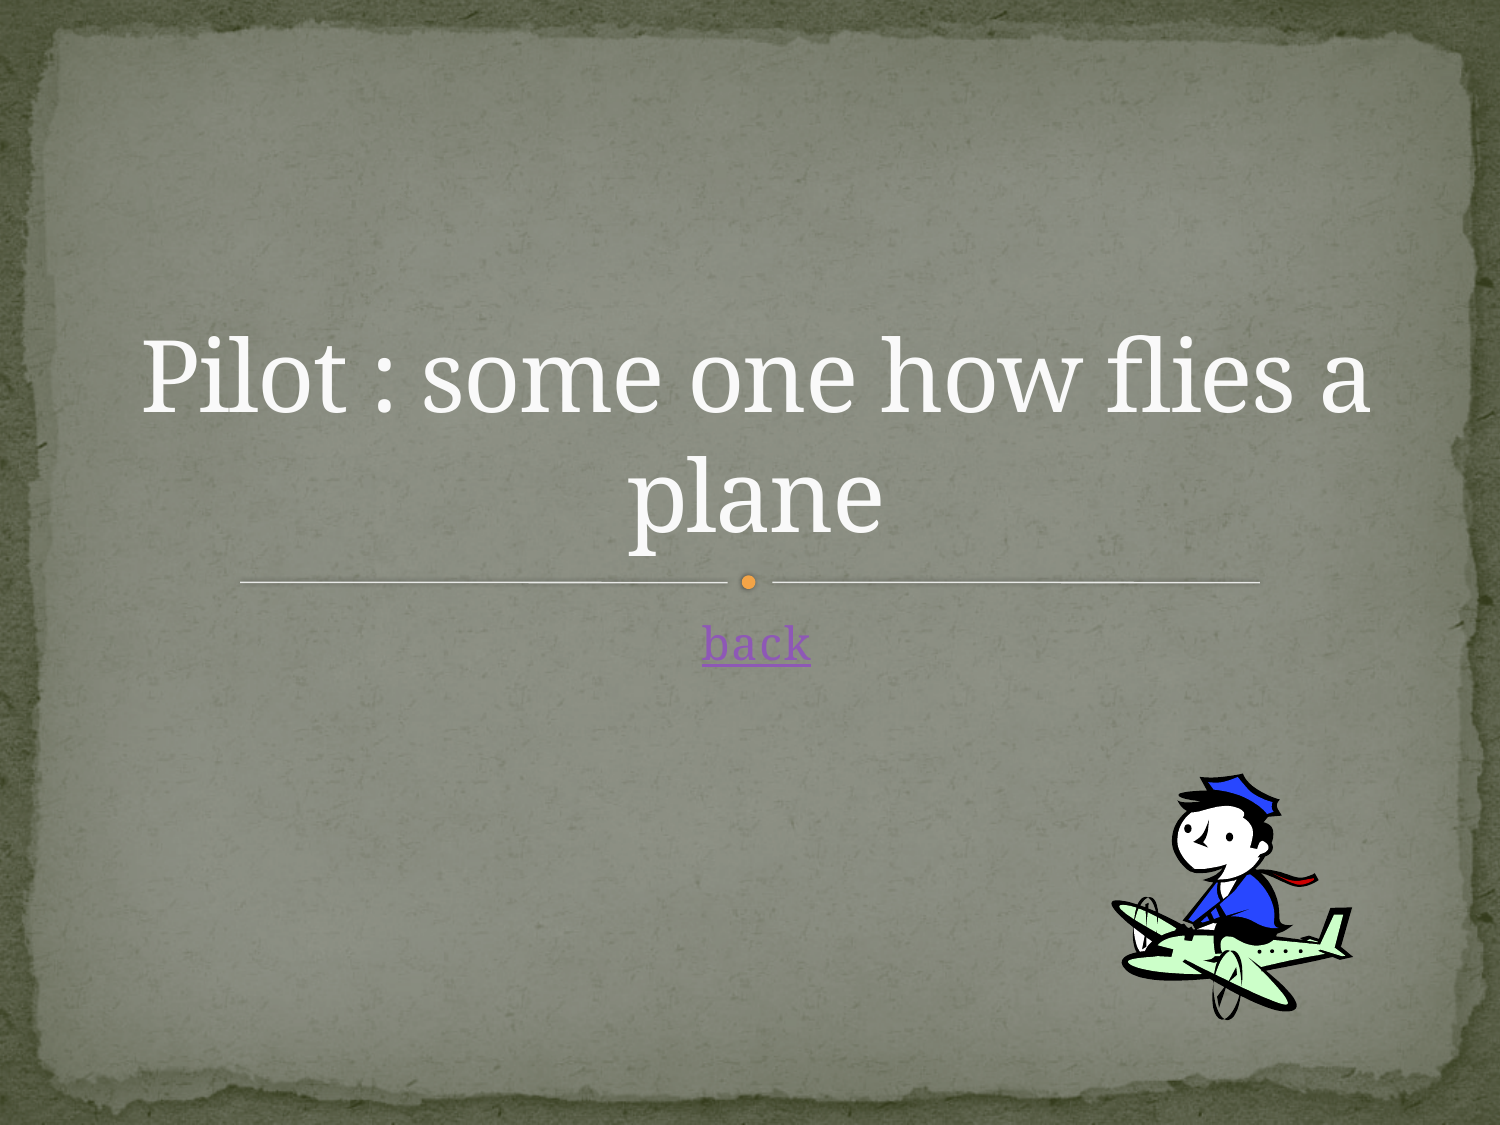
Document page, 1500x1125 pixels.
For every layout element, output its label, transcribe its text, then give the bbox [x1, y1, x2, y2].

subtitle back [75, 606, 1438, 795]
picture [1103, 773, 1354, 1021]
title Pilot : some one how flies a plane [74, 235, 1438, 561]
